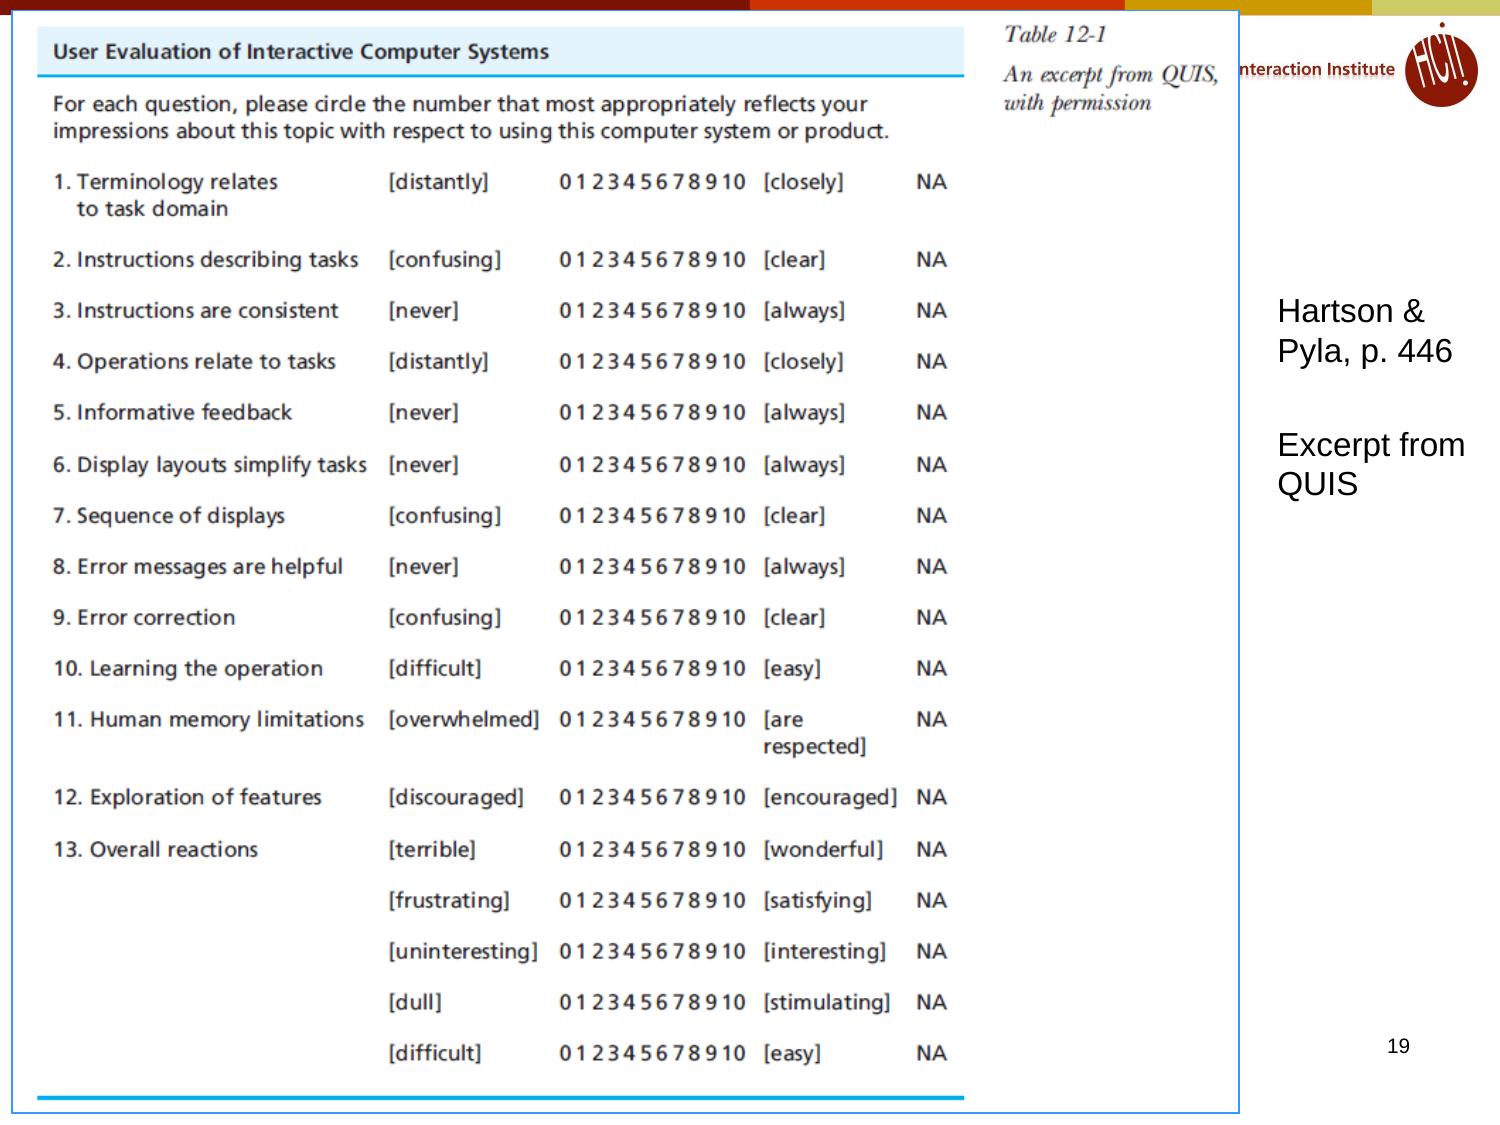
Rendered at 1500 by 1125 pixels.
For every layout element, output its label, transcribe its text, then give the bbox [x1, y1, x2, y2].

picture [1313, 22, 1478, 107]
picture [12, 10, 1239, 1113]
title Survey example [1241, 19, 1313, 233]
slide_number 19 [1241, 1024, 1426, 1101]
list Hartson & Pyla, p. 446 Excerpt from QUIS [1262, 281, 1488, 1006]
